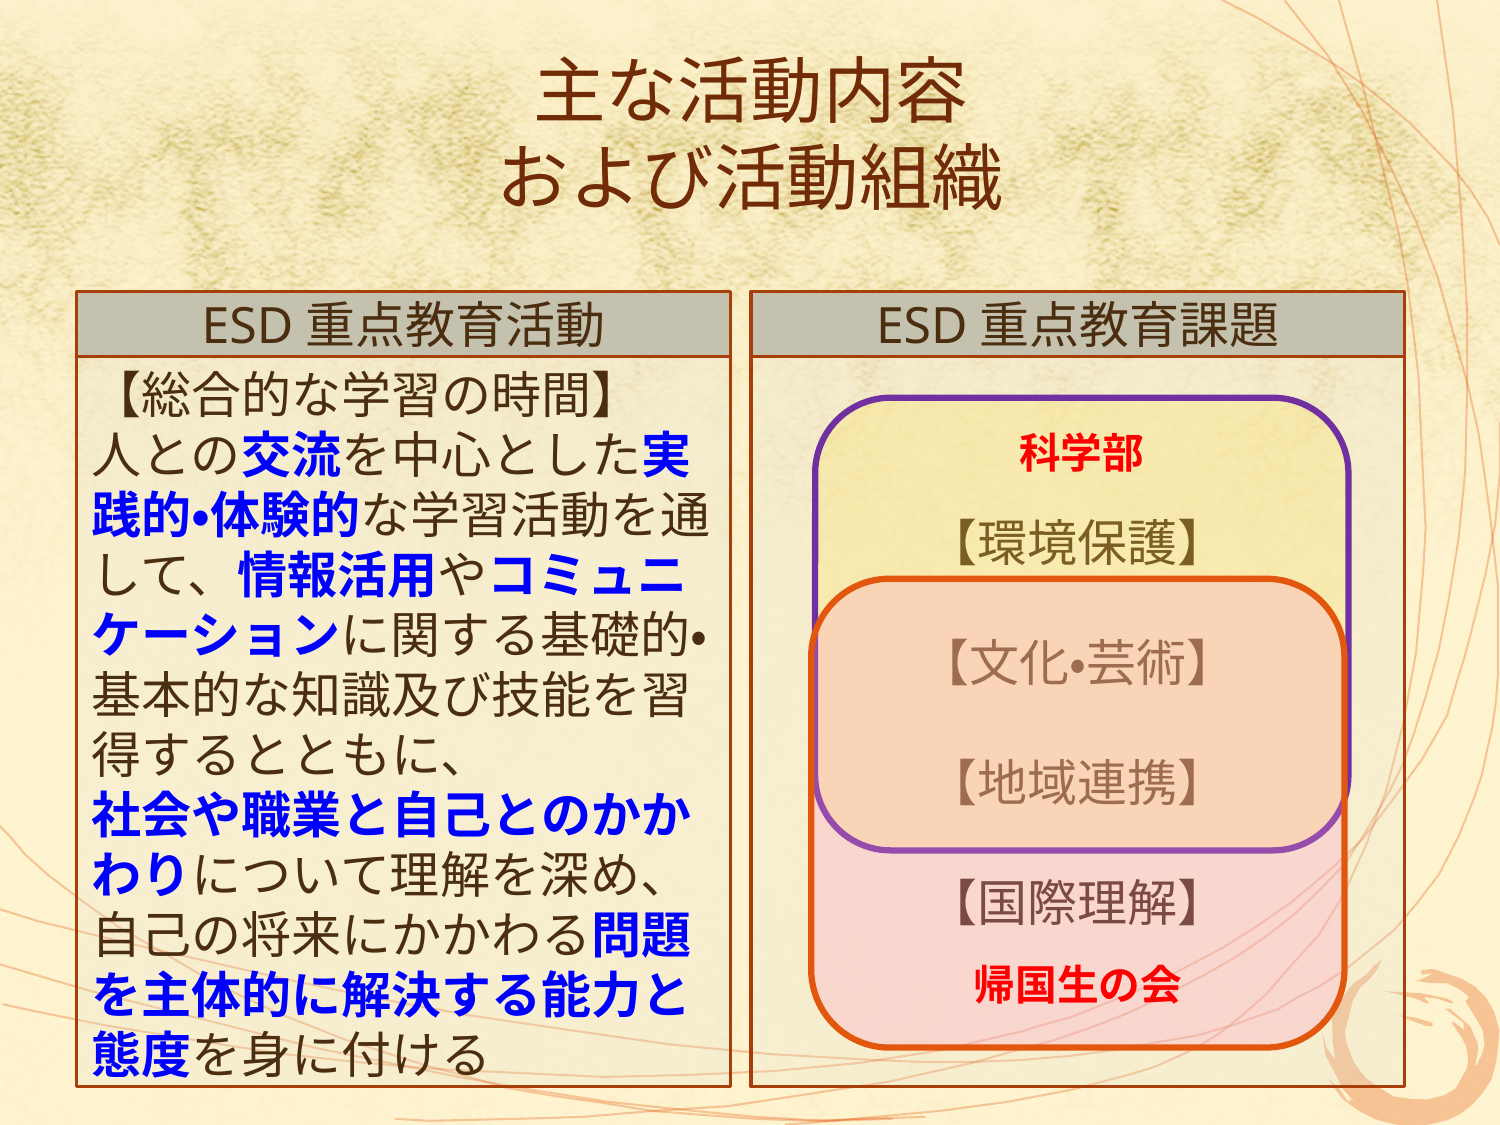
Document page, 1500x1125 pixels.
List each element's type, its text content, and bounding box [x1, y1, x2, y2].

text_box ESD重点教育課題 [749, 290, 1406, 358]
text_box 【環境保護】 【文化・芸術】 【地域連携】 【国際理解】 [749, 358, 1406, 1088]
text_box 帰国生の会 [809, 577, 1347, 1050]
text_box 科学部 [813, 396, 1351, 797]
text_box ESD重点教育活動 [75, 290, 732, 358]
text_box 【総合的な学習の時間】 人との交流を中心とした実践的・体験的な学習活動を通して、情報活用やコミュニケーションに関する基礎的・基本的な知識及び技能を習得するとともに、 社会や職業と自己とのかかわりについて理解を深め、自己の将来にかかわる問題を主体的に解決する能力と態度を身に付ける [75, 358, 732, 1088]
title 主な活動内容 および活動組織 [21, 37, 1480, 227]
